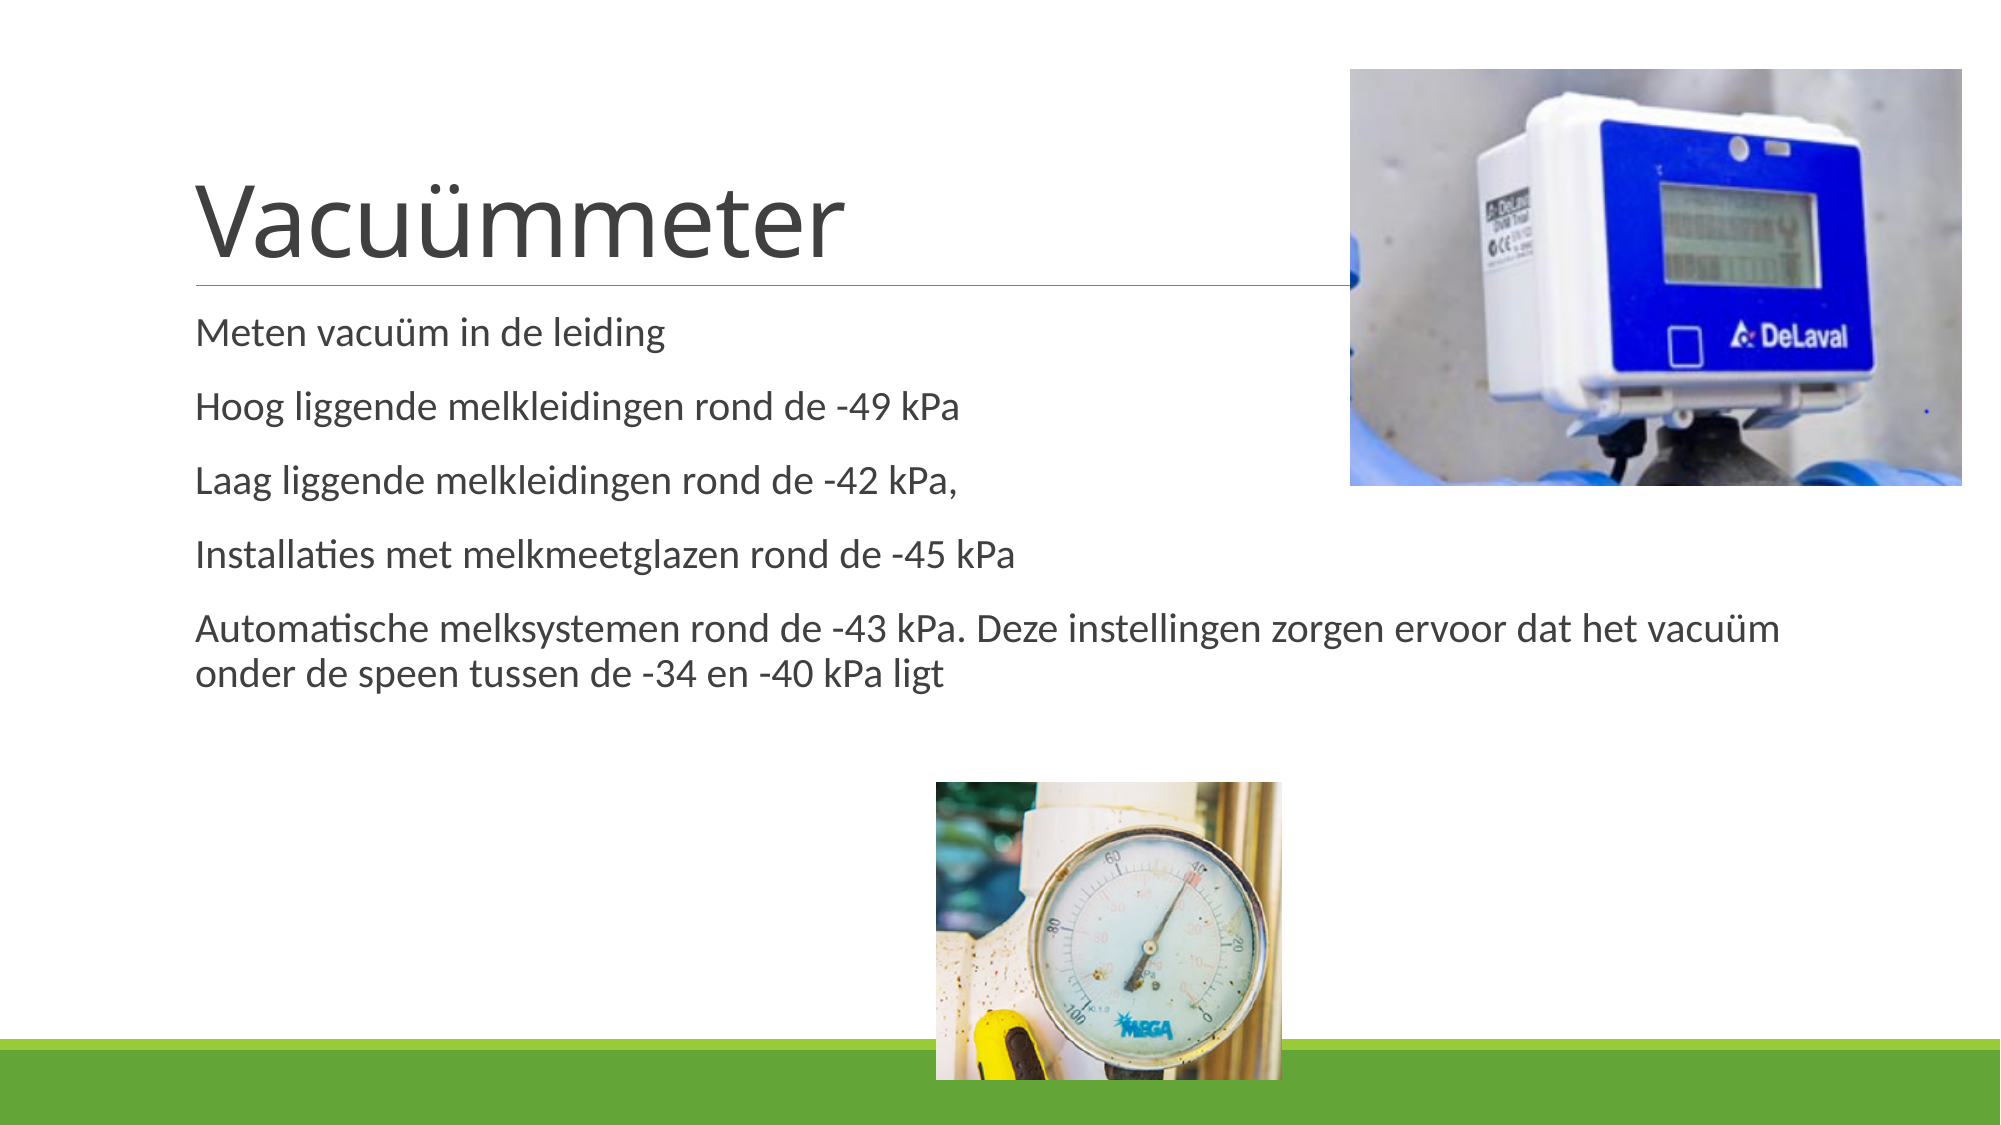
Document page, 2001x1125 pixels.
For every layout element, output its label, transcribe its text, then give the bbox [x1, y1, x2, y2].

picture [936, 781, 1282, 1080]
list Meten vacuüm in de leiding Hoog liggende melkleidingen rond de -49 kPa Laag liggende melkleidingen rond de -42 kPa, Installaties met melkmeetglazen rond de -45 kPa Automatische melksystemen rond de -43 kPa. Deze instellingen zorgen ervoor dat het vacuüm onder de speen tussen de -34 en -40 kPa ligt [180, 302, 1830, 963]
picture [1349, 68, 1962, 486]
title Vacuümmeter [180, 47, 1830, 285]
